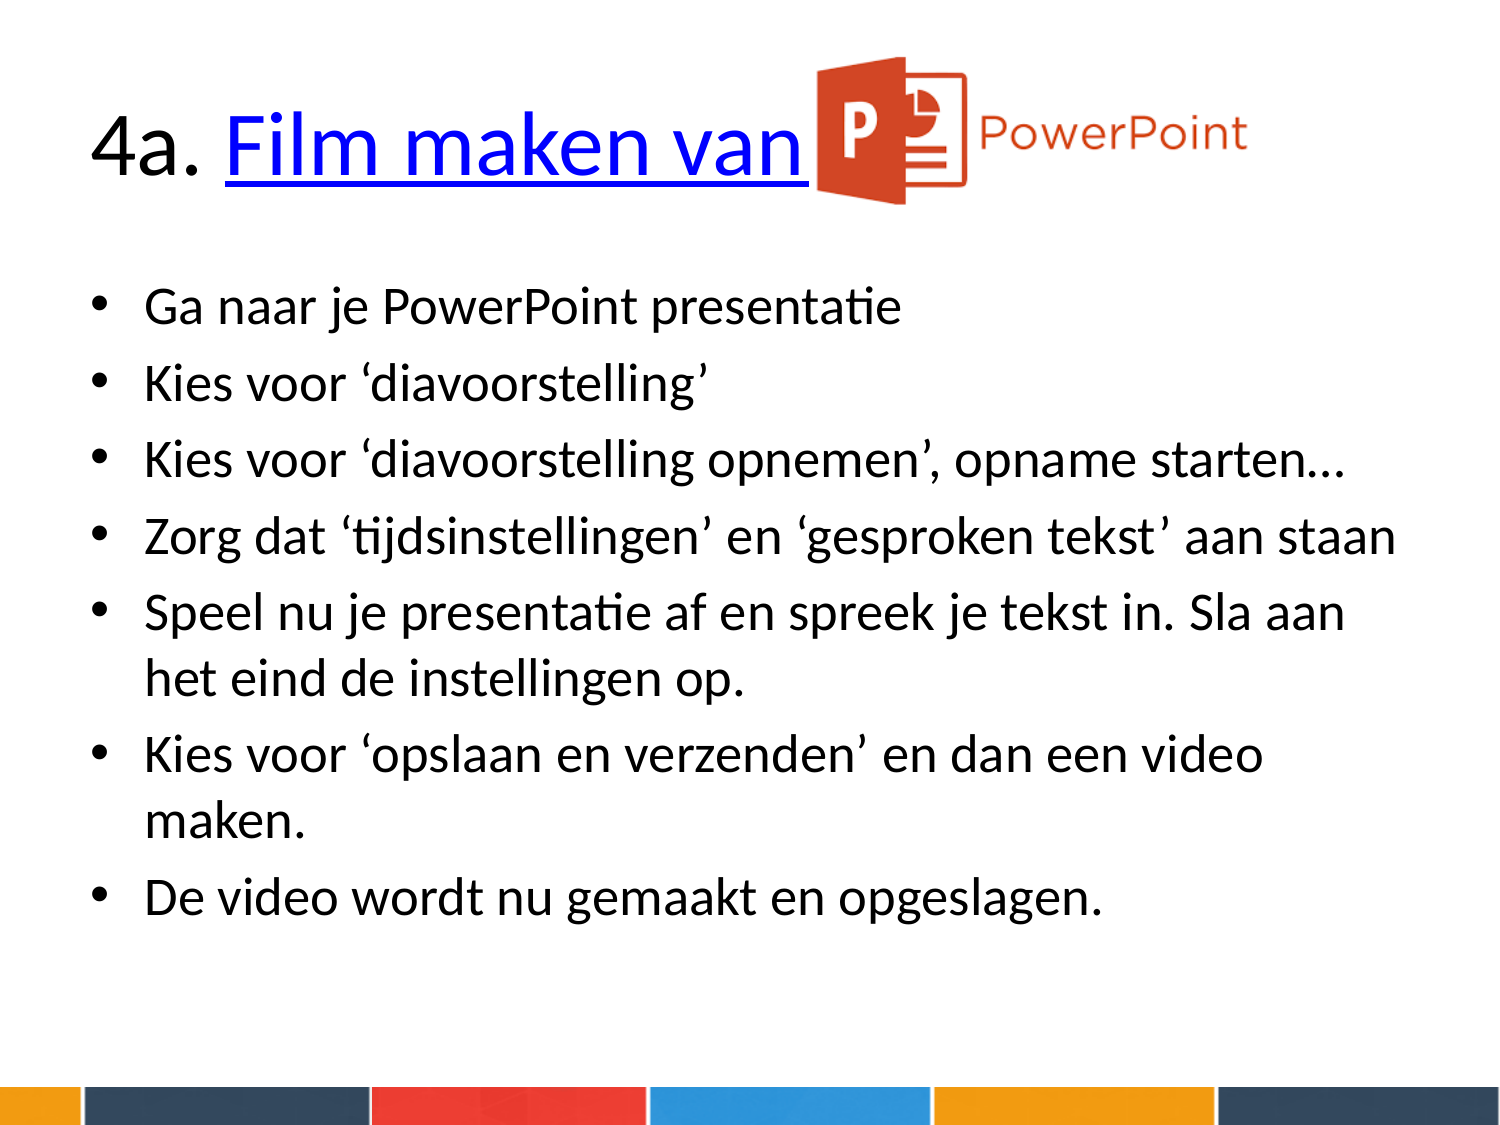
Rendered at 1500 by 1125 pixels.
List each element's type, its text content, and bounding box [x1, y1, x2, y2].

list Ga naar je PowerPoint presentatie Kies voor ‘diavoorstelling’ Kies voor ‘diavoorstelling opnemen’, opname starten… Zorg dat ‘tijdsinstellingen’ en ‘gesproken tekst’ aan staan Speel nu je presentatie af en spreek je tekst in. Sla aan het eind de instellingen op. Kies voor ‘opslaan en verzenden’ en dan een video maken. De video wordt nu gemaakt en opgeslagen. [75, 262, 1425, 1005]
picture [0, 1087, 1500, 1125]
picture [808, 44, 1259, 211]
title 4a. Film maken van PowerPoint [75, 45, 1425, 233]
